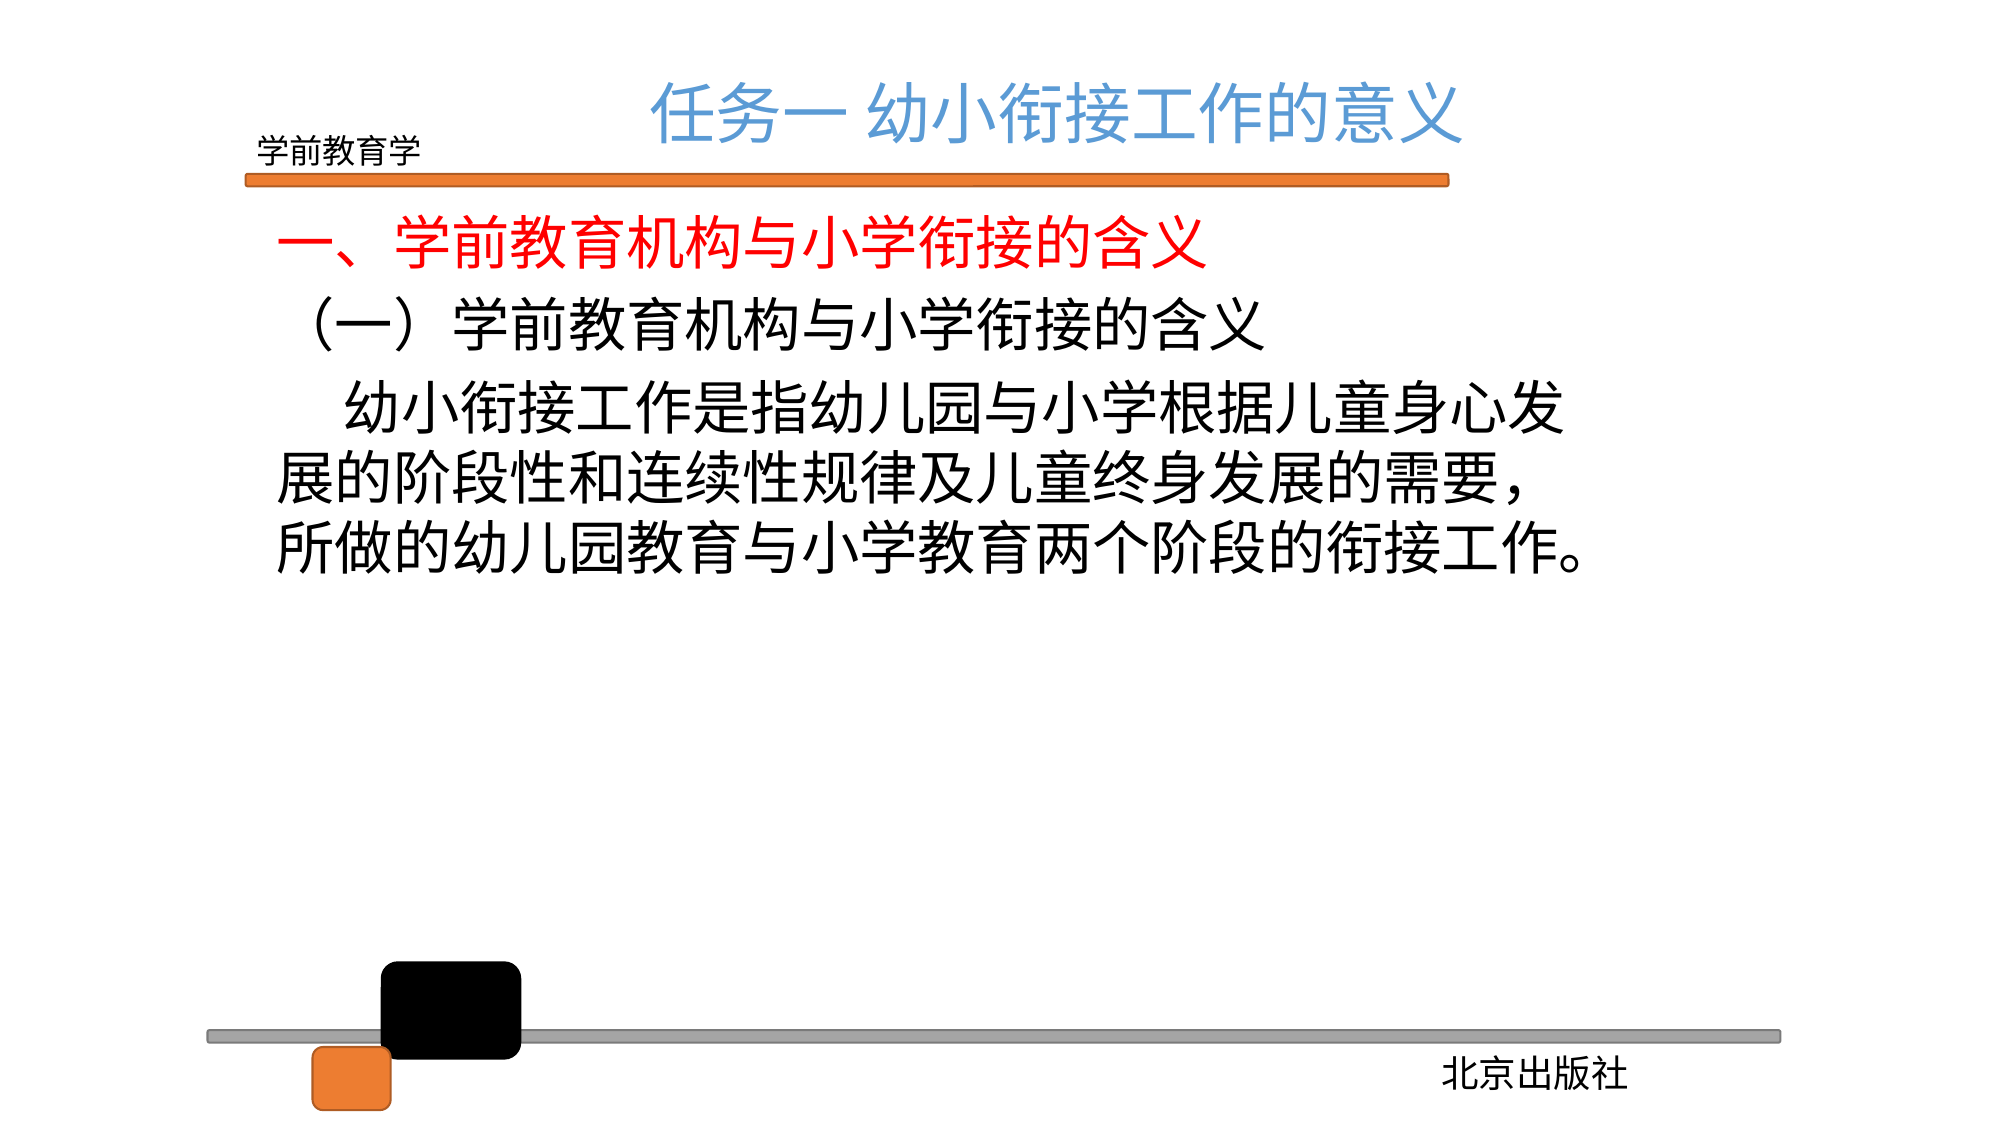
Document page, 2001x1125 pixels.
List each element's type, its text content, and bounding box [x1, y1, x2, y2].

text_box 任务一 幼小衔接工作的意义 [634, 64, 1481, 160]
text_box 一、学前教育机构与小学衔接的含义 （一）学前教育机构与小学衔接的含义 幼小衔接工作是指幼儿园与小学根据儿童身心发展的阶段性和连续性规律及儿童终身发展的需要，所做的幼儿园教育与小学教育两个阶段的衔接工作。 [262, 198, 1629, 589]
